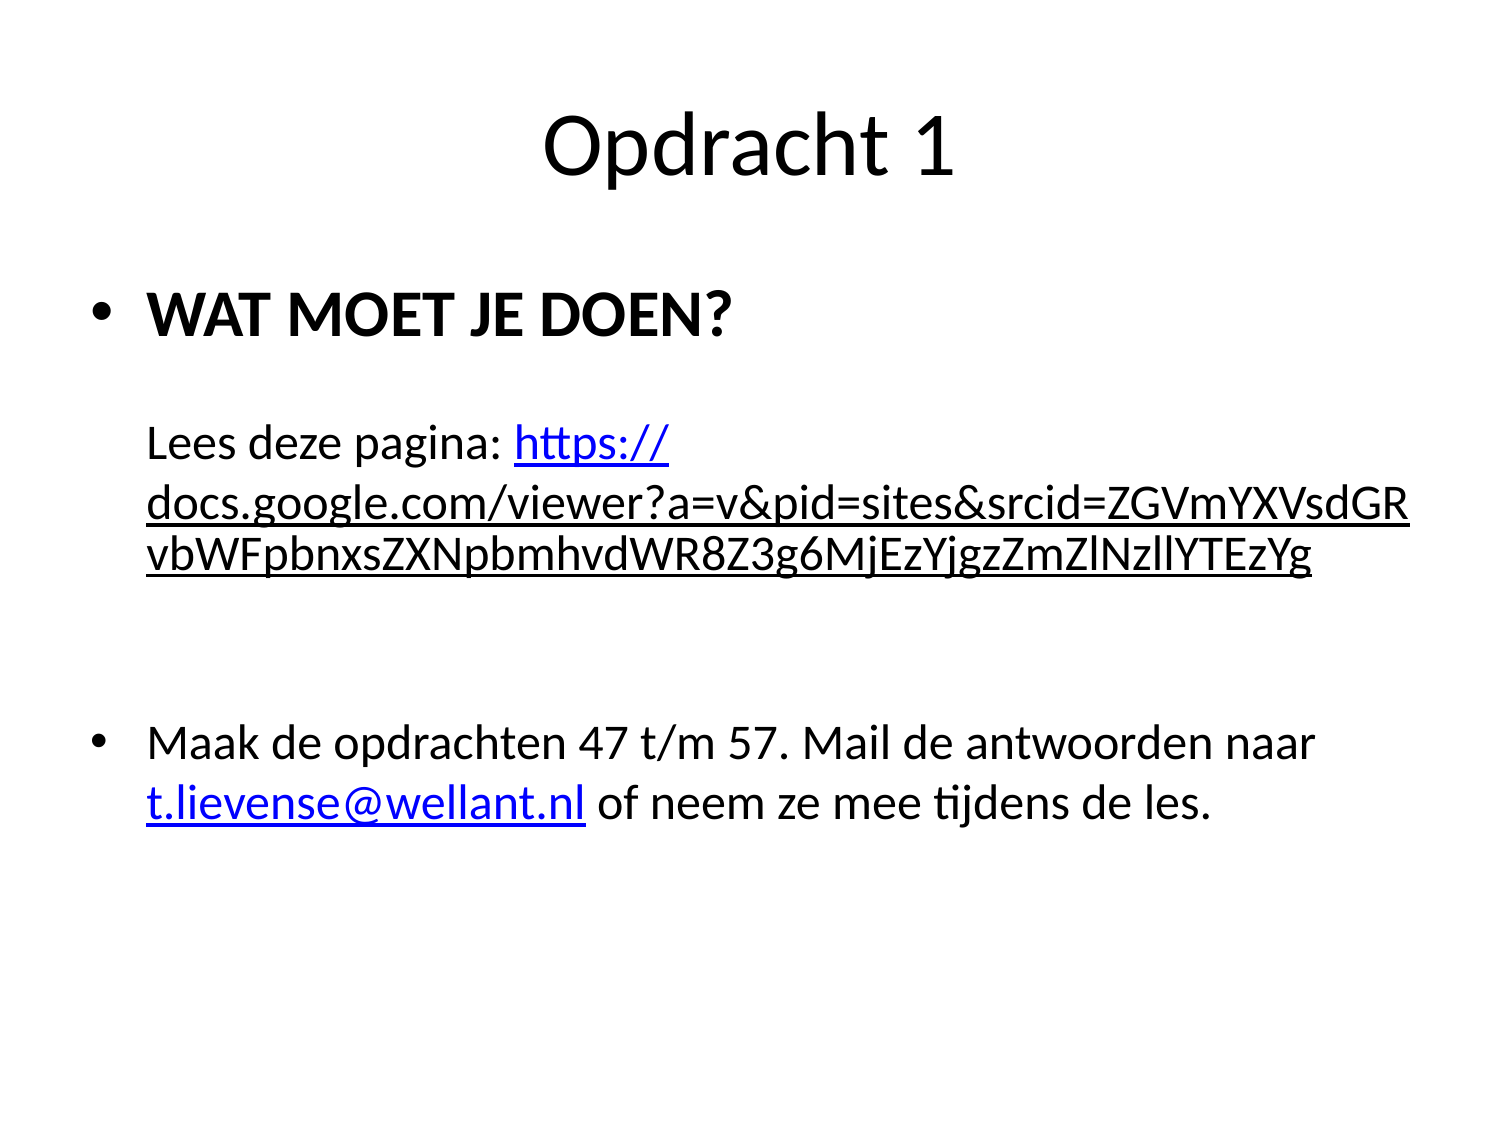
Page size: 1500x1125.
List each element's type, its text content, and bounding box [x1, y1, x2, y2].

title Opdracht 1 [75, 45, 1425, 233]
list WAT MOET JE DOEN? Lees deze pagina: https://docs.google.com/viewer?a=v&pid=sites&srcid=ZGVmYXVsdGRvbWFpbnxsZXNpbmhvdWR8Z3g6MjEzYjgzZmZlNzllYTEzYg Maak de opdrachten 47 t/m 57. Mail de antwoorden naar t.lievense@wellant.nl of neem ze mee tijdens de les. [75, 262, 1425, 799]
